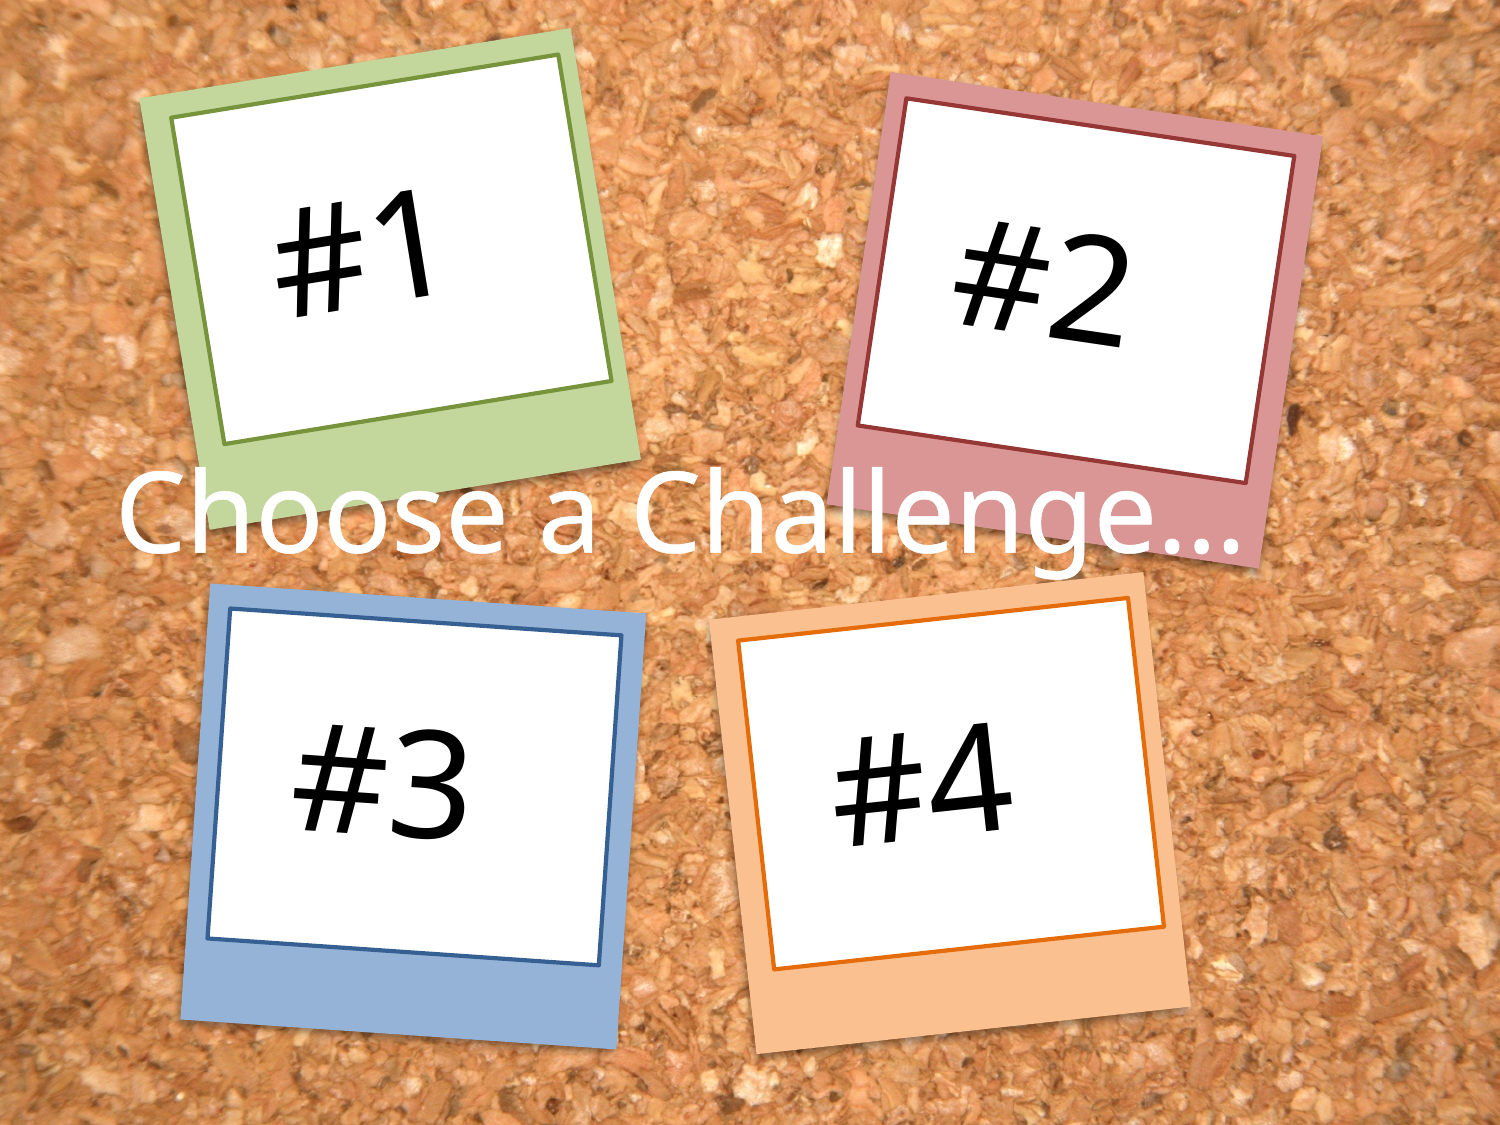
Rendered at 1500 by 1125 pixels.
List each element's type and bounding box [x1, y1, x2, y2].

text_box [194, 597, 633, 1036]
picture [0, 0, 1500, 1125]
text_box [731, 594, 1169, 1032]
text_box [171, 60, 609, 498]
text_box [856, 101, 1294, 540]
